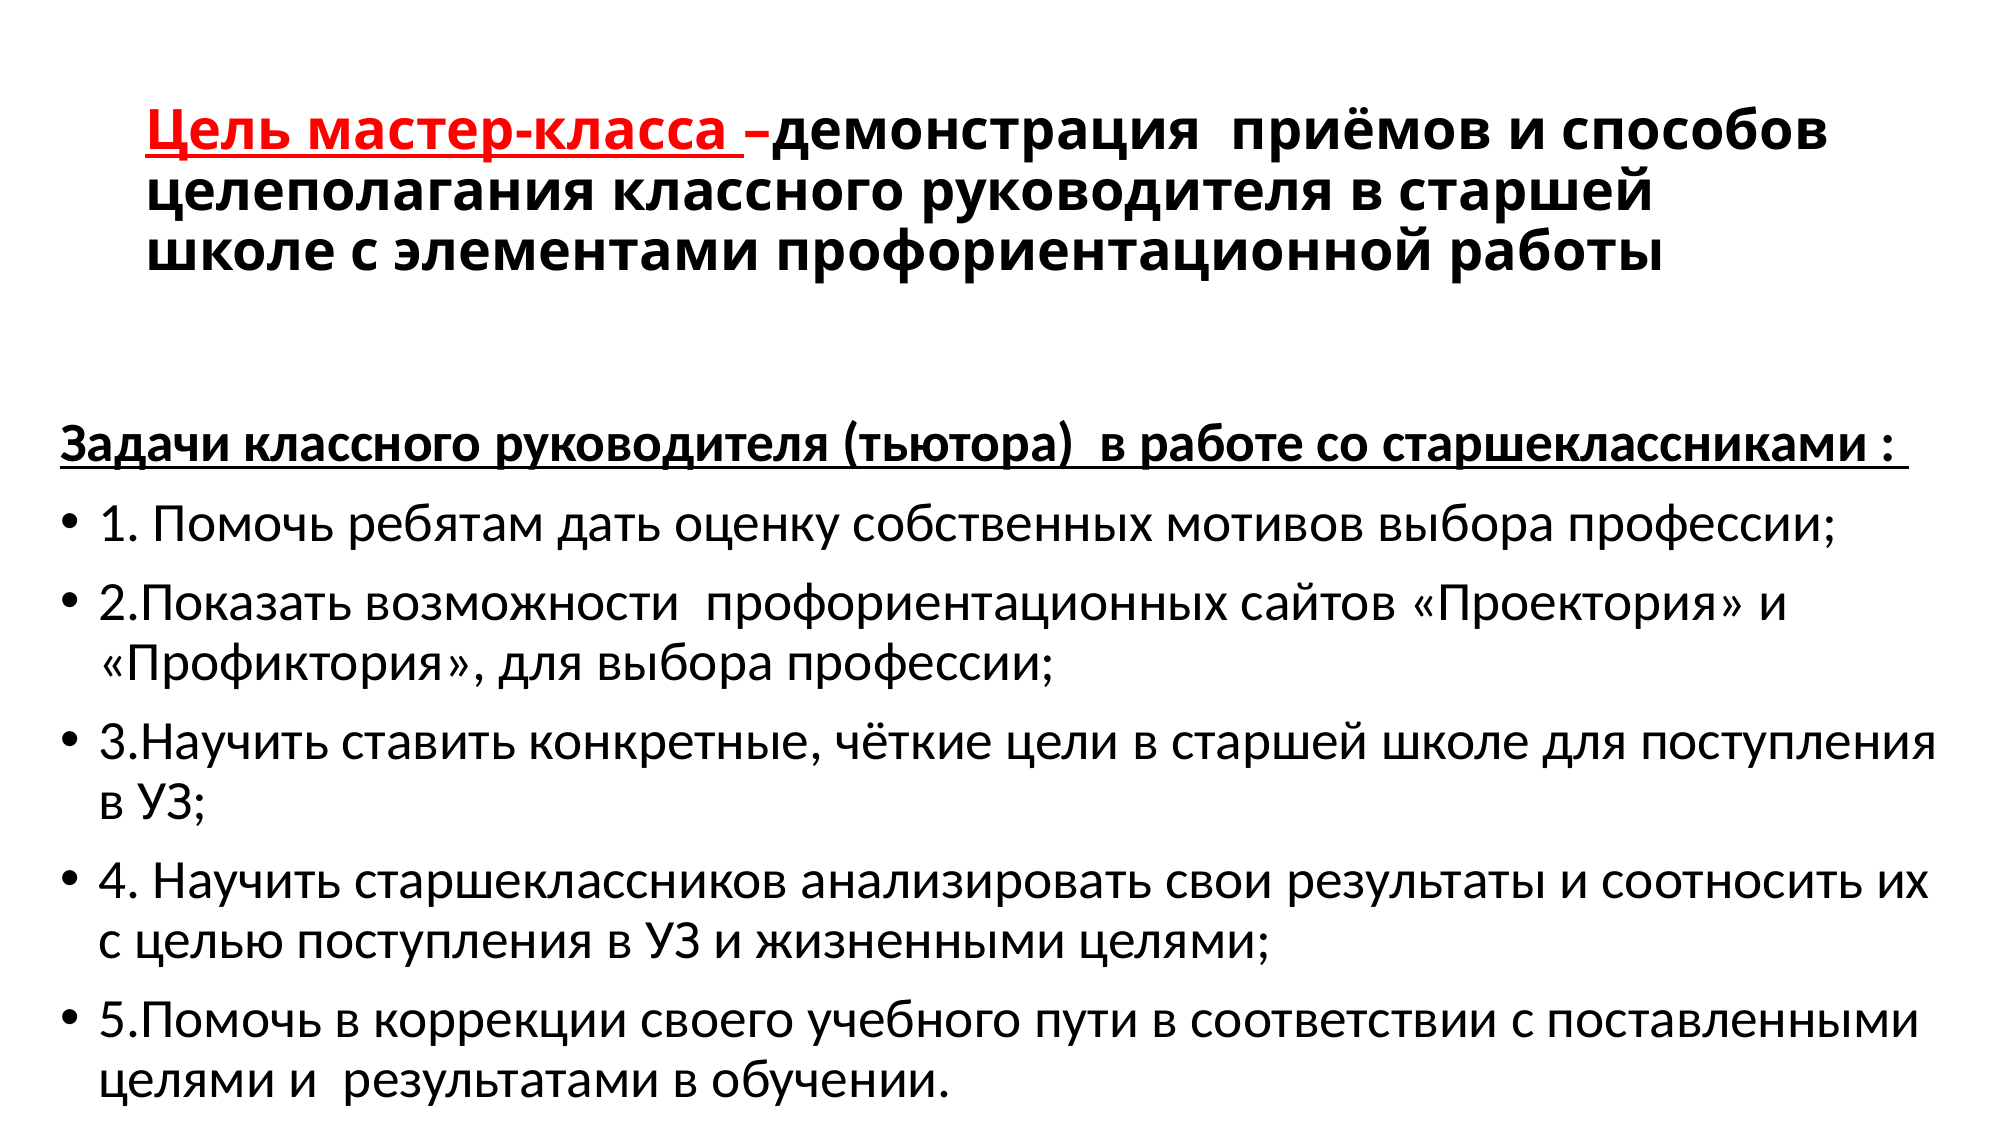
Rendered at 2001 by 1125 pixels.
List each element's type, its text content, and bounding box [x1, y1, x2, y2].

title Цель мастер-класса –демонстрация приёмов и способов целеполагания классного руководителя в старшей школе с элементами профориентационной работы [130, 83, 1856, 301]
list Задачи классного руководителя (тьютора) в работе со старшеклассниками : 1. Помочь ребятам дать оценку собственных мотивов выбора профессии; 2.Показать возможности профориентационных сайтов «Проектория» и «Профиктория», для выбора профессии; 3.Научить ставить конкретные, чёткие цели в старшей школе для поступления в УЗ; 4. Научить старшеклассников анализировать свои результаты и соотносить их с целью поступления в УЗ и жизненными целями; 5.Помочь в коррекции своего учебного пути в соответствии с поставленными целями и результатами в обучении. [45, 406, 1970, 1125]
